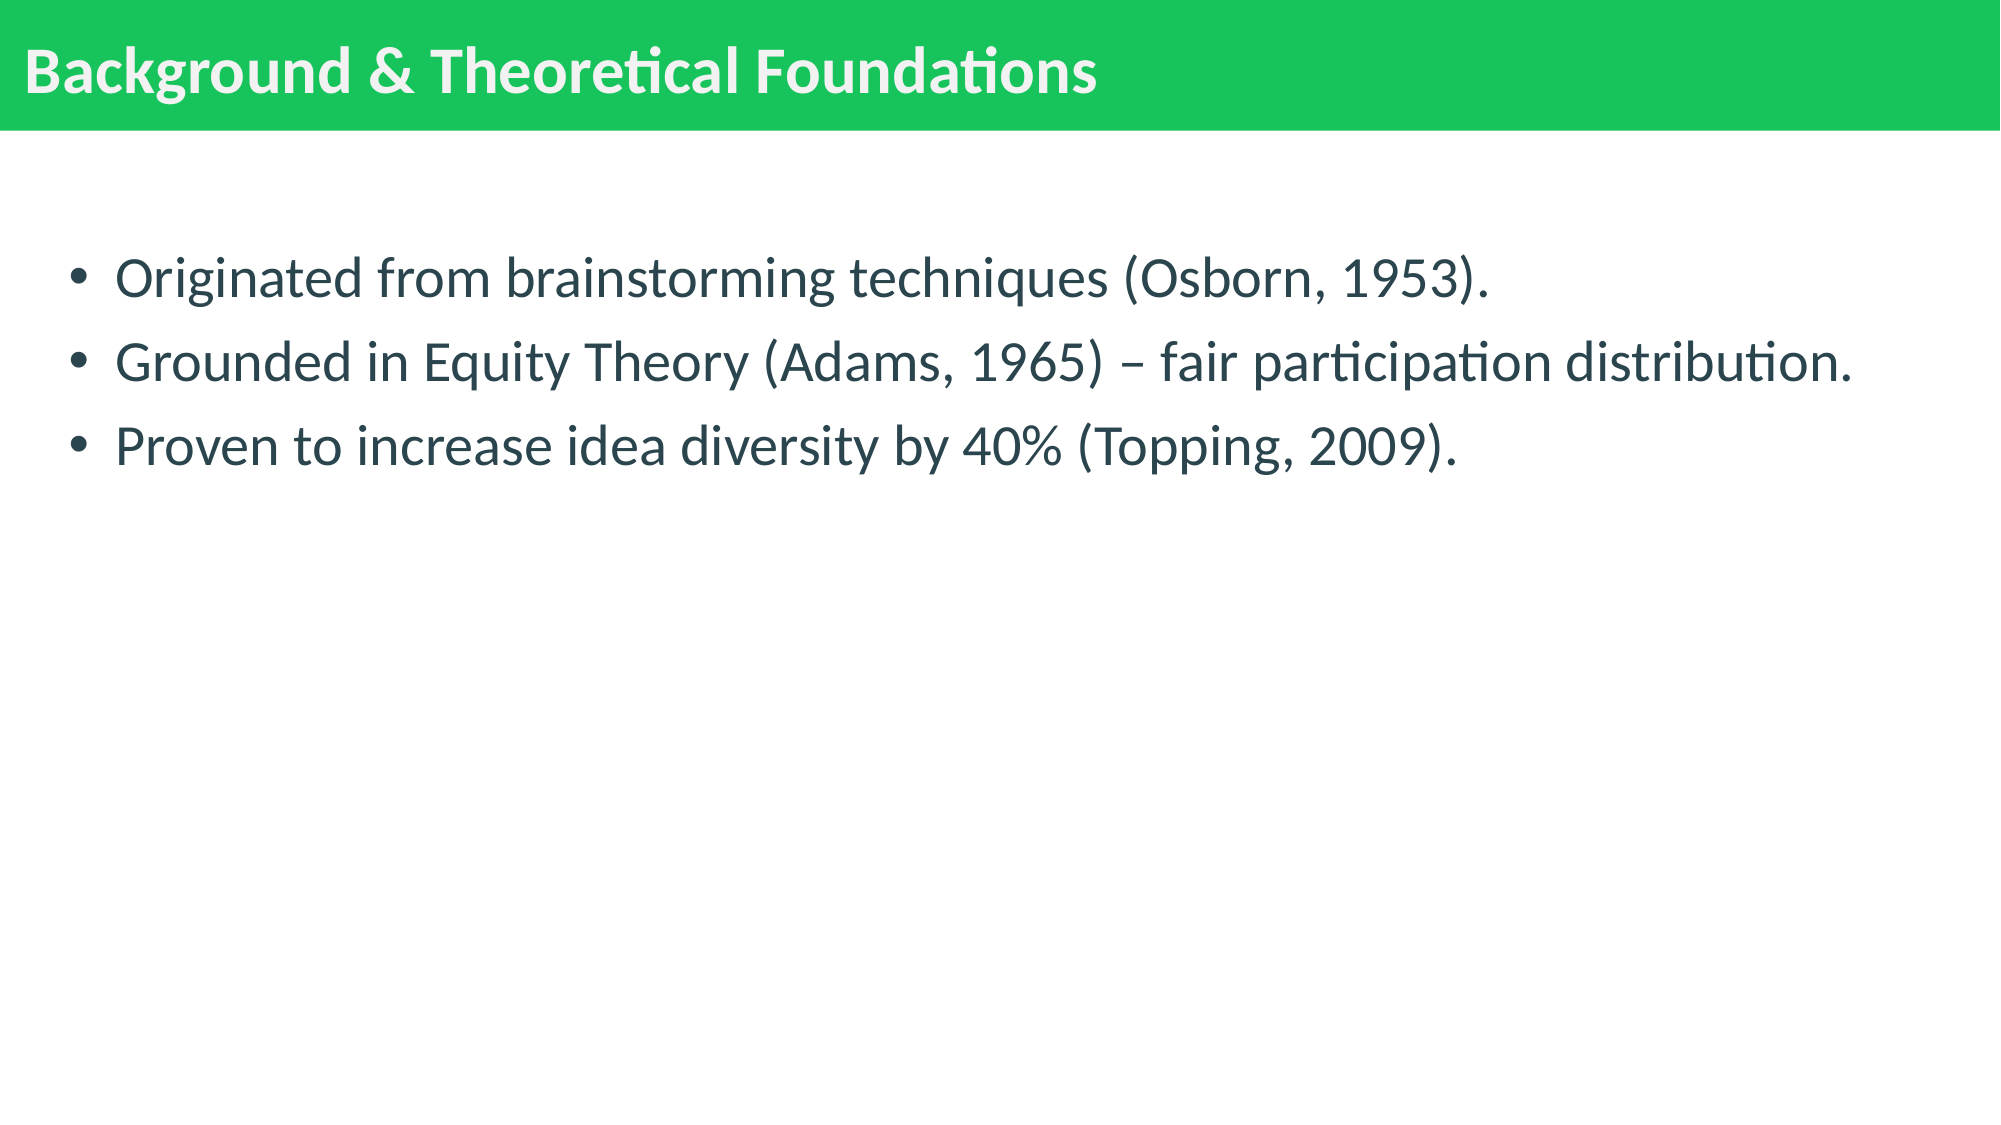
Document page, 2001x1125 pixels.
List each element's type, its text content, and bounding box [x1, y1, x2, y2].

list Originated from brainstorming techniques (Osborn, 1953). Grounded in Equity Theory (Adams, 1965) – fair participation distribution. Proven to increase idea diversity by 40% (Topping, 2009). [16, 239, 1976, 800]
title Background & Theoretical Foundations [16, 13, 1976, 131]
